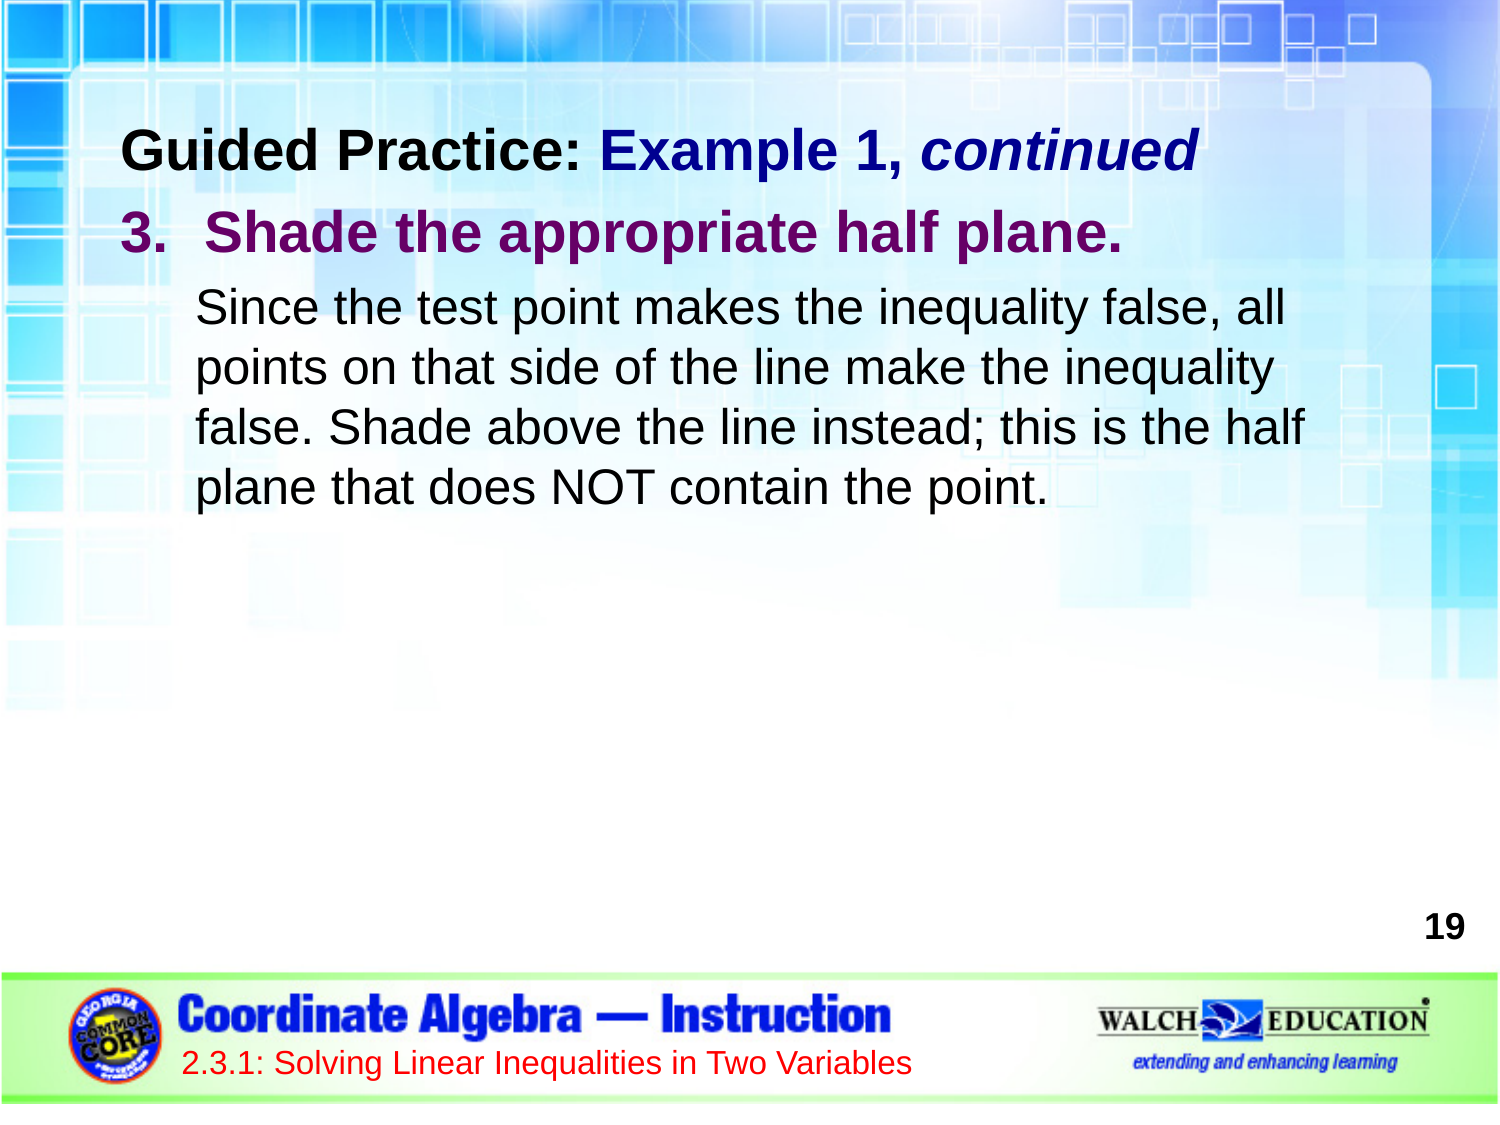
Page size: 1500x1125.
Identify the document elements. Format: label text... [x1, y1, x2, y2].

slide_number 19 [1361, 901, 1481, 949]
picture [1, 0, 1500, 1104]
list 2.3.1: Solving Linear Inequalities in Two Variables [166, 1033, 1074, 1078]
subtitle Guided Practice: Example 1, continued Shade the appropriate half plane. Since the test point makes the inequality false, all points on that side of the line make the inequality false. Shade above the line instead; this is the half plane that does NOT contain the point. [105, 105, 1394, 925]
